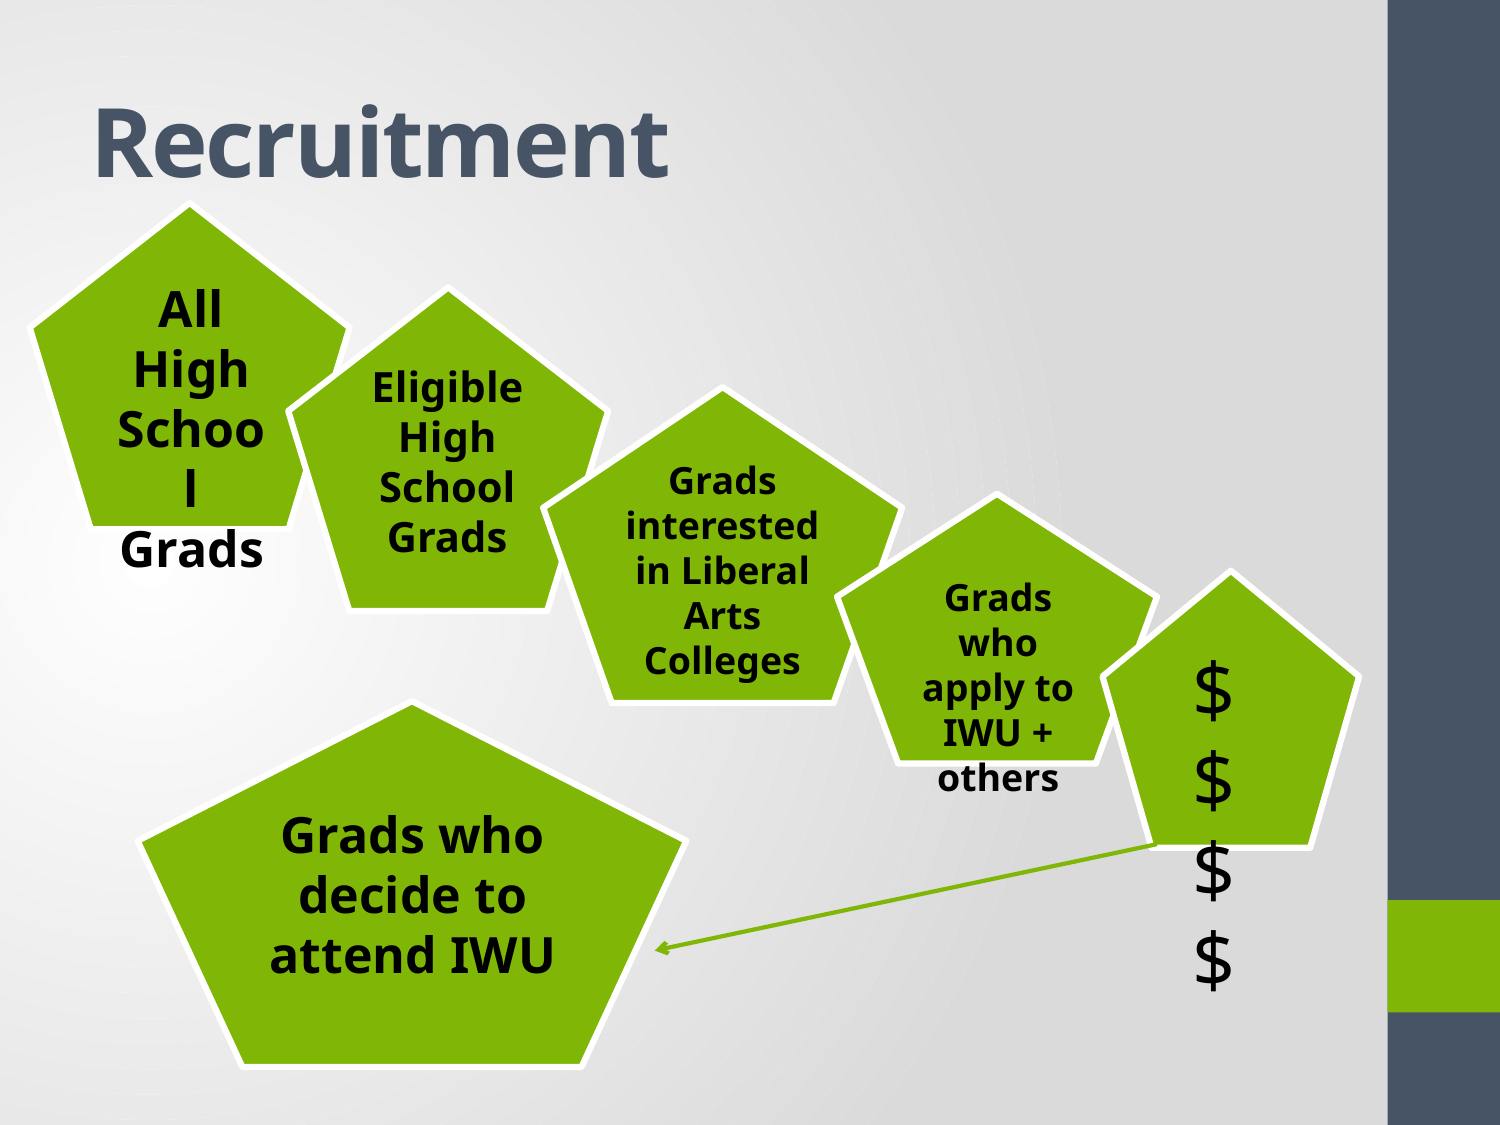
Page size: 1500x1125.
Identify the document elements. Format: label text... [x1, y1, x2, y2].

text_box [836, 493, 1158, 764]
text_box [287, 286, 609, 612]
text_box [654, 843, 1158, 952]
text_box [137, 700, 687, 1068]
text_box $$$$ [1177, 635, 1291, 1010]
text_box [29, 202, 351, 530]
text_box [1126, 567, 1363, 851]
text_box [542, 386, 903, 704]
title Recruitment [75, 45, 1325, 233]
